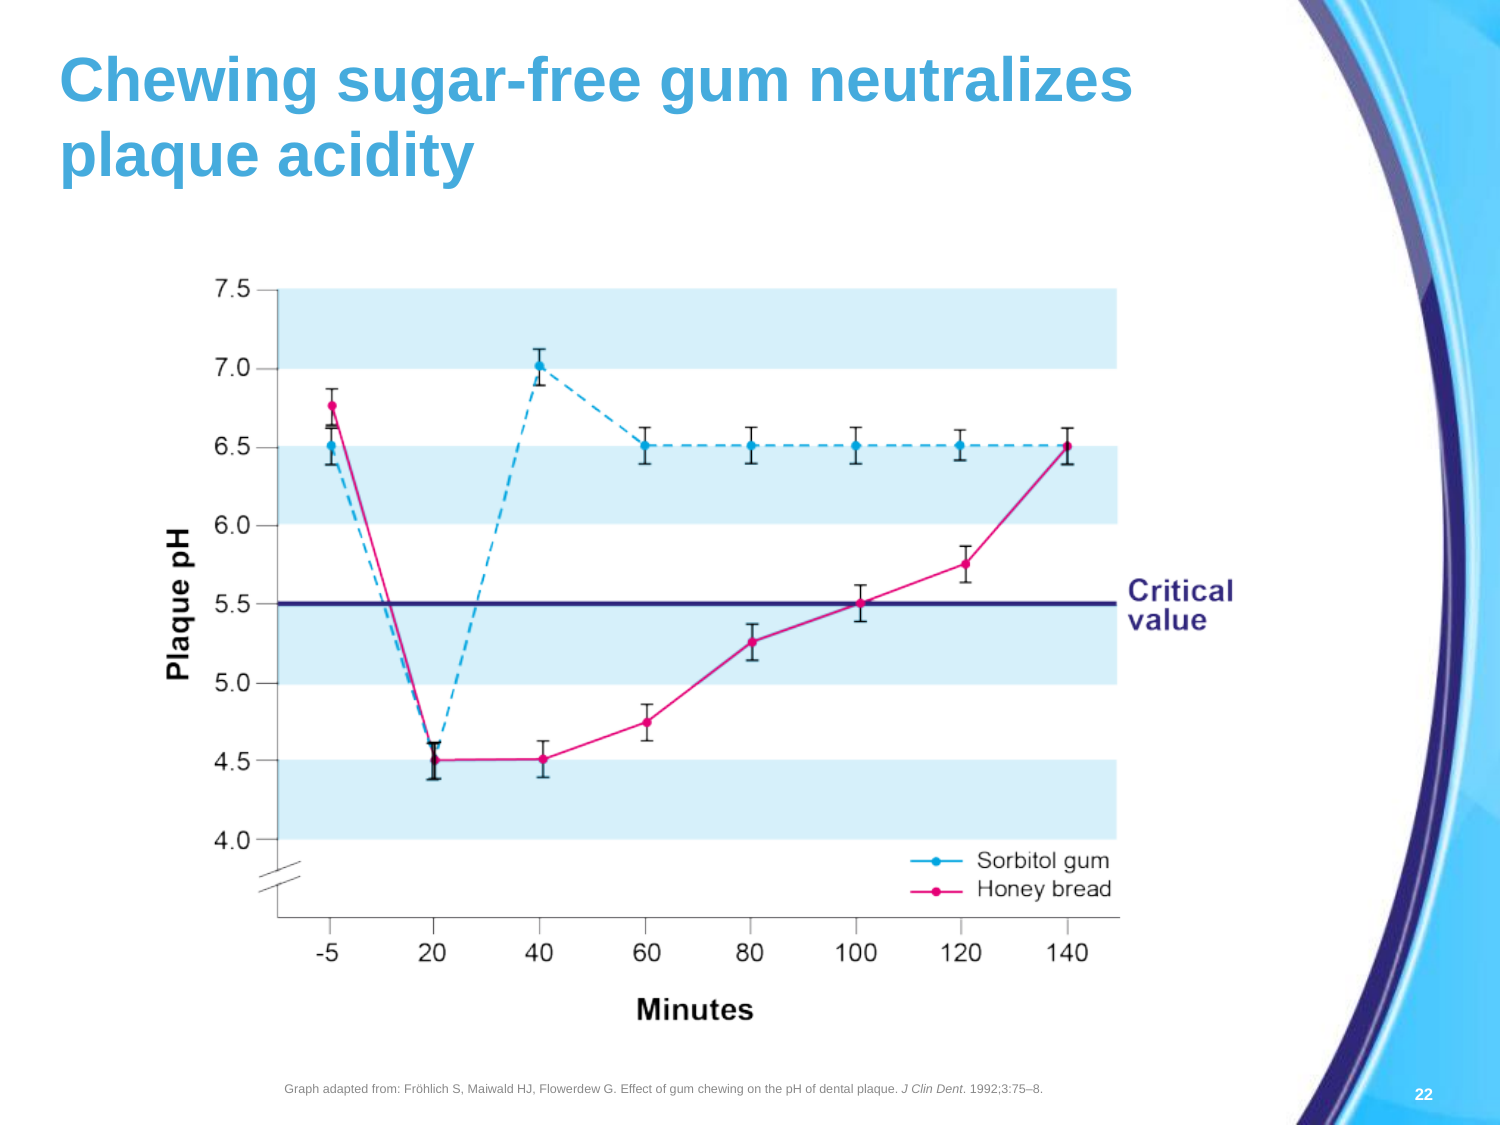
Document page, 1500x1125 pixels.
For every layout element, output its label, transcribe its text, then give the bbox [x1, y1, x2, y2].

title Chewing sugar-free gum neutralizes plaque acidity [44, 2, 1257, 226]
text_box Graph adapted from: Fröhlich S, Maiwald HJ, Flowerdew G. Effect of gum chewing on the pH of dental plaque. J Clin Dent. 1992;3:75–8. [269, 1080, 1079, 1097]
picture [162, 0, 1500, 1125]
slide_number 22 [1098, 1063, 1449, 1124]
